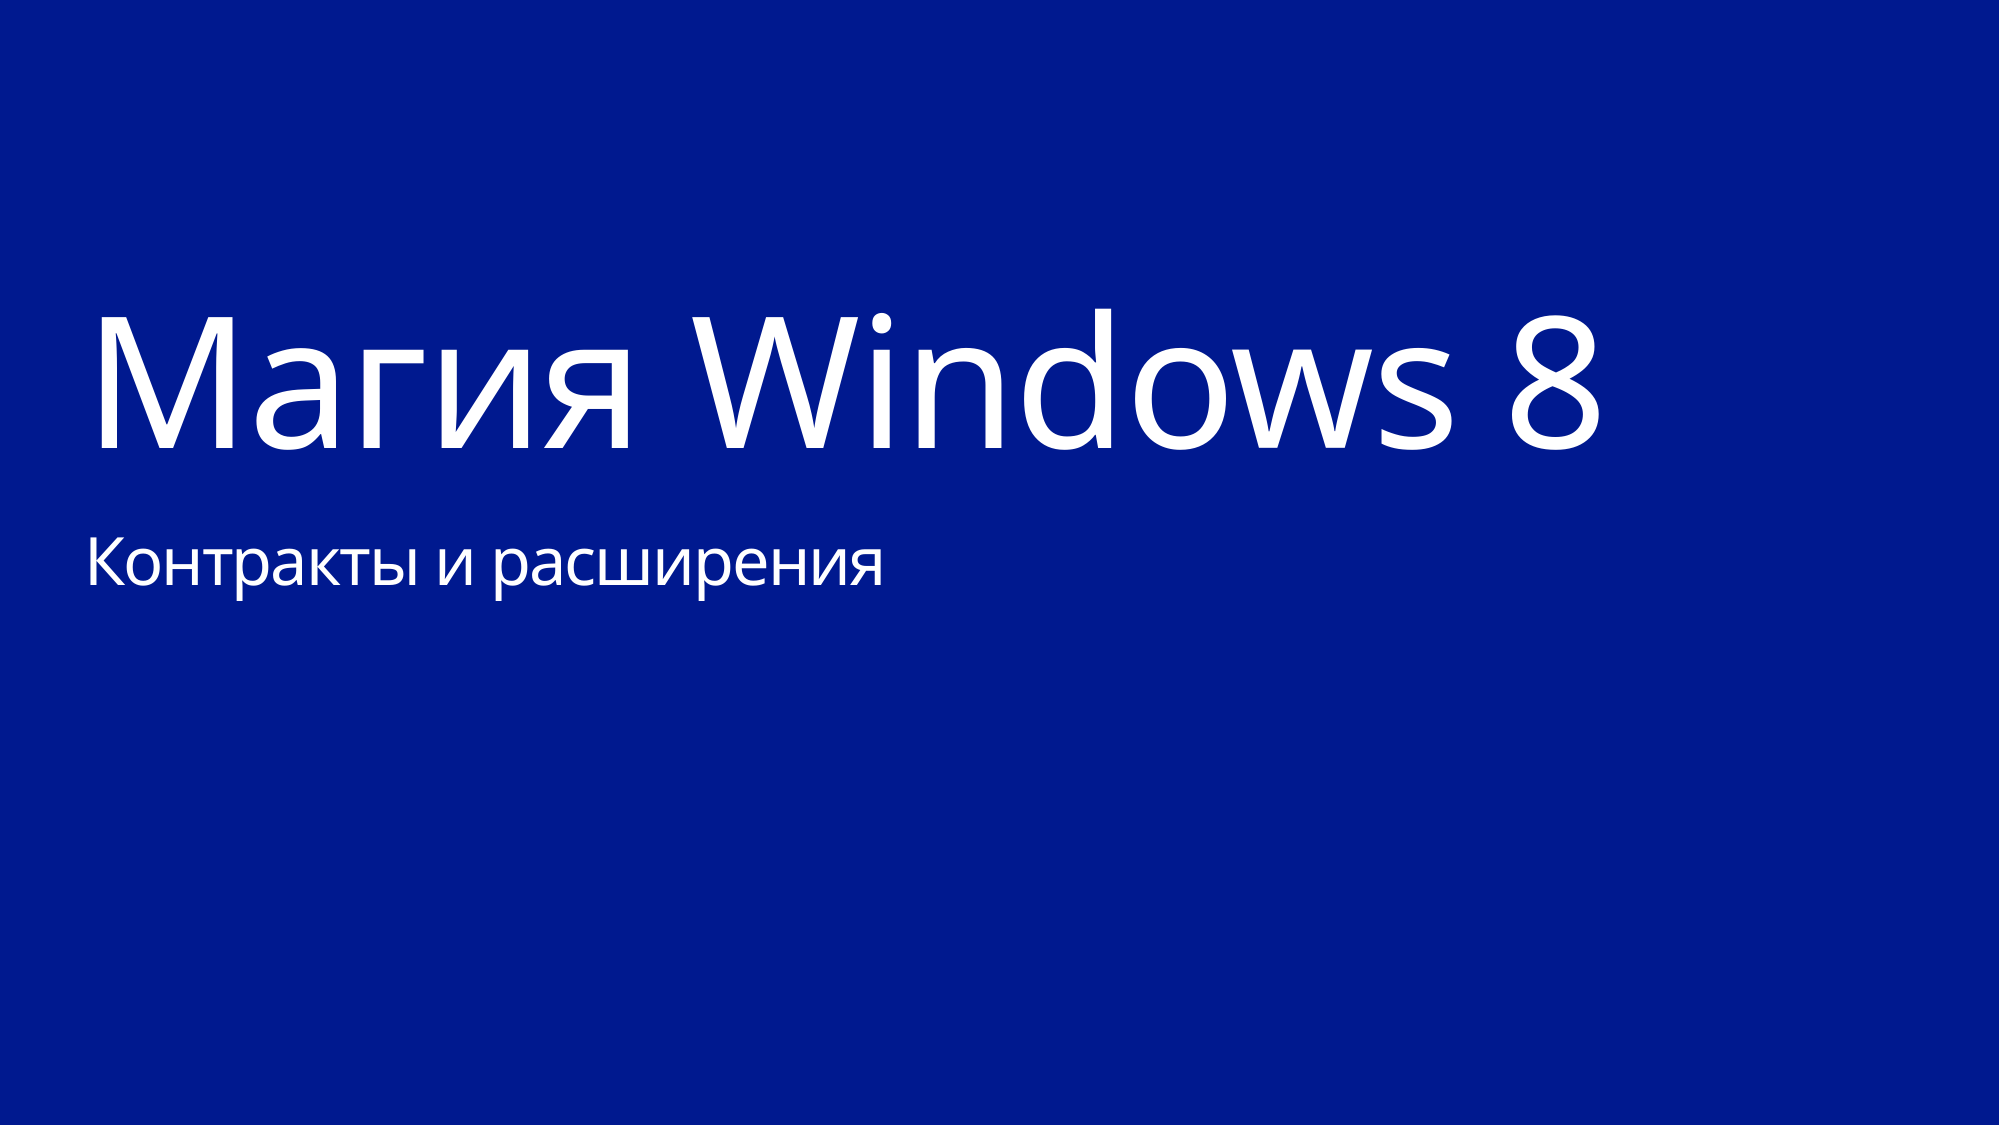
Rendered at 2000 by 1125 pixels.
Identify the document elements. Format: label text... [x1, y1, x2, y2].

list Магия Windows 8 [84, 290, 1926, 490]
list Контракты и расширения [84, 528, 1317, 601]
